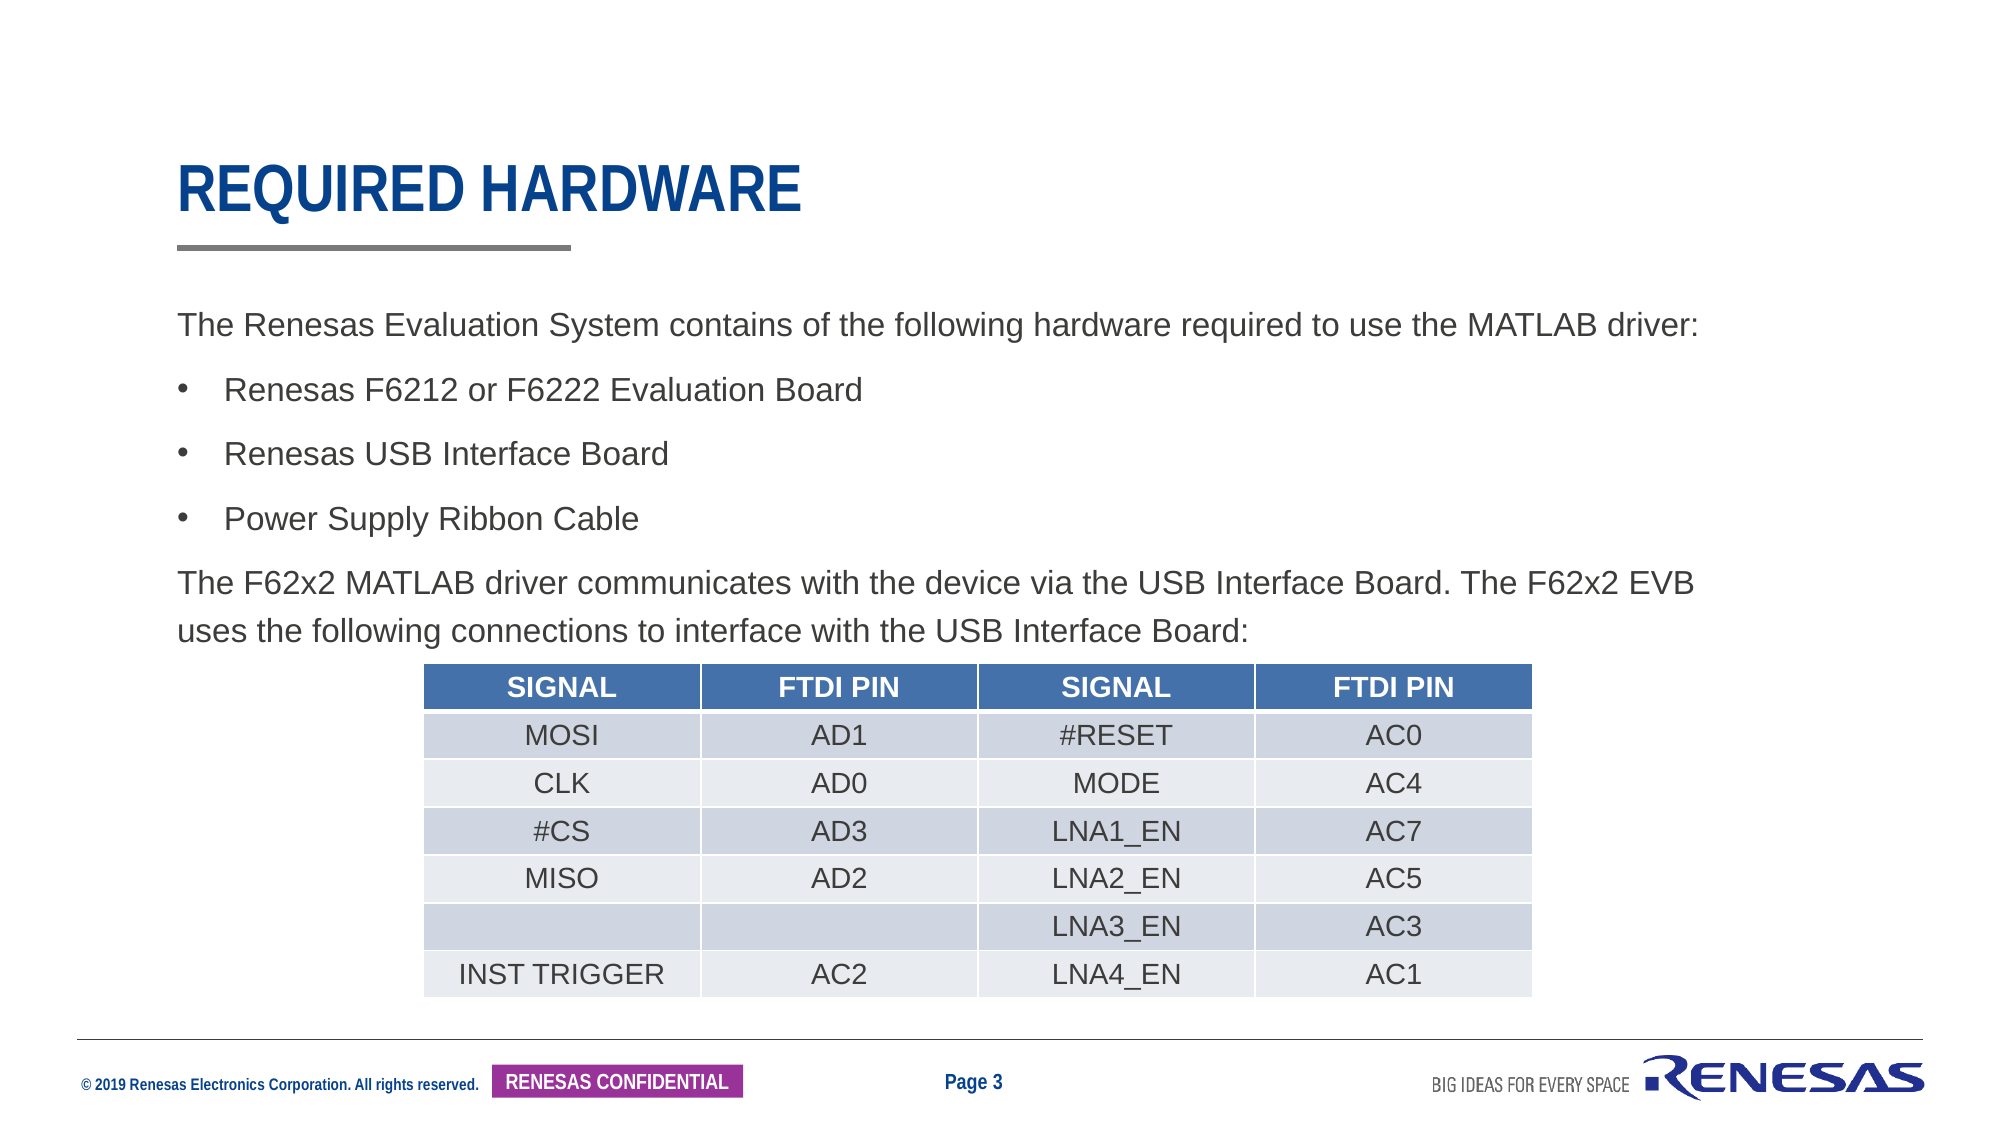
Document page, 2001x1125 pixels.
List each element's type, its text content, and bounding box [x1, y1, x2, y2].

table_cell AC7 [1256, 808, 1532, 854]
list The Renesas Evaluation System contains of the following hardware required to use the MATLAB driver: Renesas F6212 or F6222 Evaluation Board Renesas USB Interface Board Power Supply Ribbon Cable The F62x2 MATLAB driver communicates with the device via the USB Interface Board. The F62x2 EVB uses the following connections to interface with the USB Interface Board: [177, 295, 1719, 844]
table_cell AC2 [702, 951, 977, 997]
table_cell [424, 904, 700, 950]
table_cell LNA3_EN [979, 904, 1254, 950]
table_cell CLK [424, 760, 700, 806]
title Required HARDWARE [177, 151, 1654, 227]
table_header SIGNAL [979, 664, 1254, 709]
table_cell AC0 [1256, 714, 1532, 758]
table_header FTDI PIN [702, 664, 977, 709]
table_cell MISO [424, 856, 700, 902]
table_cell AD1 [702, 714, 977, 758]
table_cell LNA4_EN [979, 951, 1254, 997]
table_cell INST TRIGGER [424, 951, 700, 997]
table_cell [702, 904, 977, 950]
slide_number Page 3 [944, 1067, 1056, 1095]
table_cell AC1 [1256, 951, 1532, 997]
table_cell AD0 [702, 760, 977, 806]
table_cell LNA2_EN [979, 856, 1254, 902]
table_cell AC5 [1256, 856, 1532, 902]
table_cell AD3 [702, 808, 977, 854]
table_cell #CS [424, 808, 700, 854]
table_cell AC4 [1256, 760, 1532, 806]
table_cell AC3 [1256, 904, 1532, 950]
table_cell AD2 [702, 856, 977, 902]
table_cell MOSI [424, 714, 700, 758]
table_cell MODE [979, 760, 1254, 806]
table_header FTDI PIN [1256, 664, 1532, 709]
table_cell #RESET [979, 714, 1254, 758]
picture [1425, 1049, 1933, 1106]
table_cell LNA1_EN [979, 808, 1254, 854]
table_header SIGNAL [424, 664, 700, 709]
